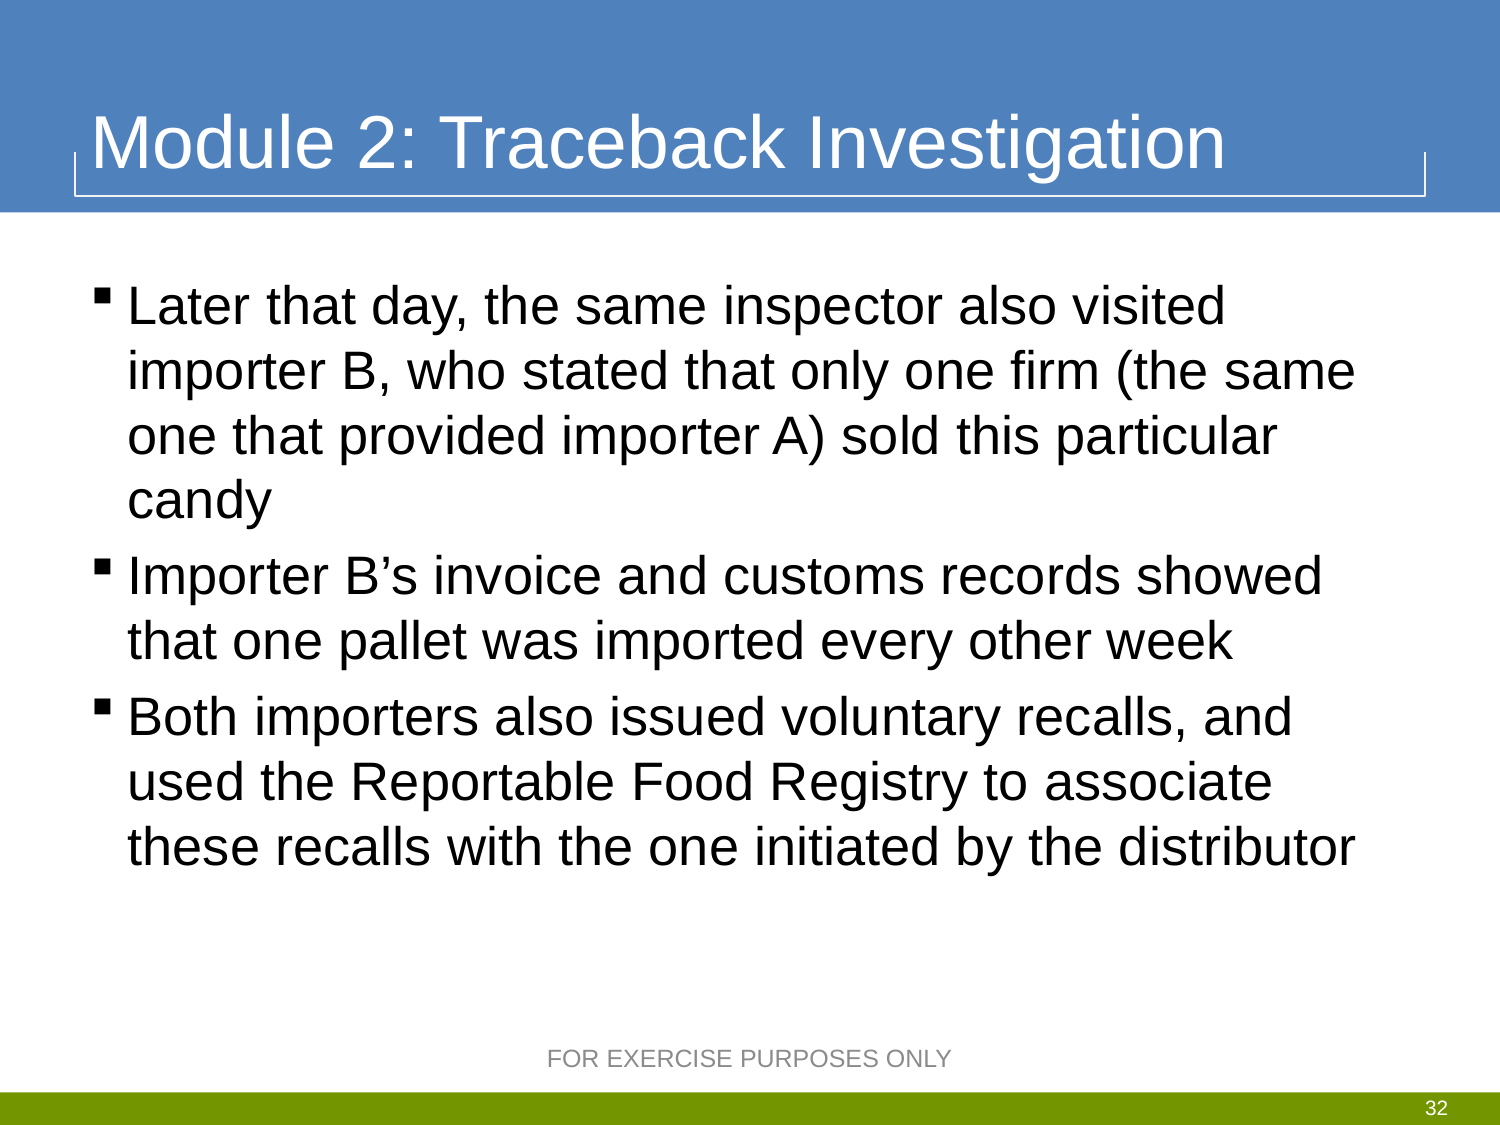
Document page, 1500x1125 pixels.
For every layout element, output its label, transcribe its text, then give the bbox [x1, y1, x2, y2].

title Module 2: Traceback Investigation [74, 44, 1426, 233]
list Later that day, the same inspector also visited importer B, who stated that only one firm (the same one that provided importer A) sold this particular candy Importer B’s invoice and customs records showed that one pallet was imported every other week Both importers also issued voluntary recalls, and used the Reportable Food Registry to associate these recalls with the one initiated by the distributor [74, 262, 1426, 1006]
footer FOR EXERCISE PURPOSES ONLY [512, 1042, 988, 1103]
